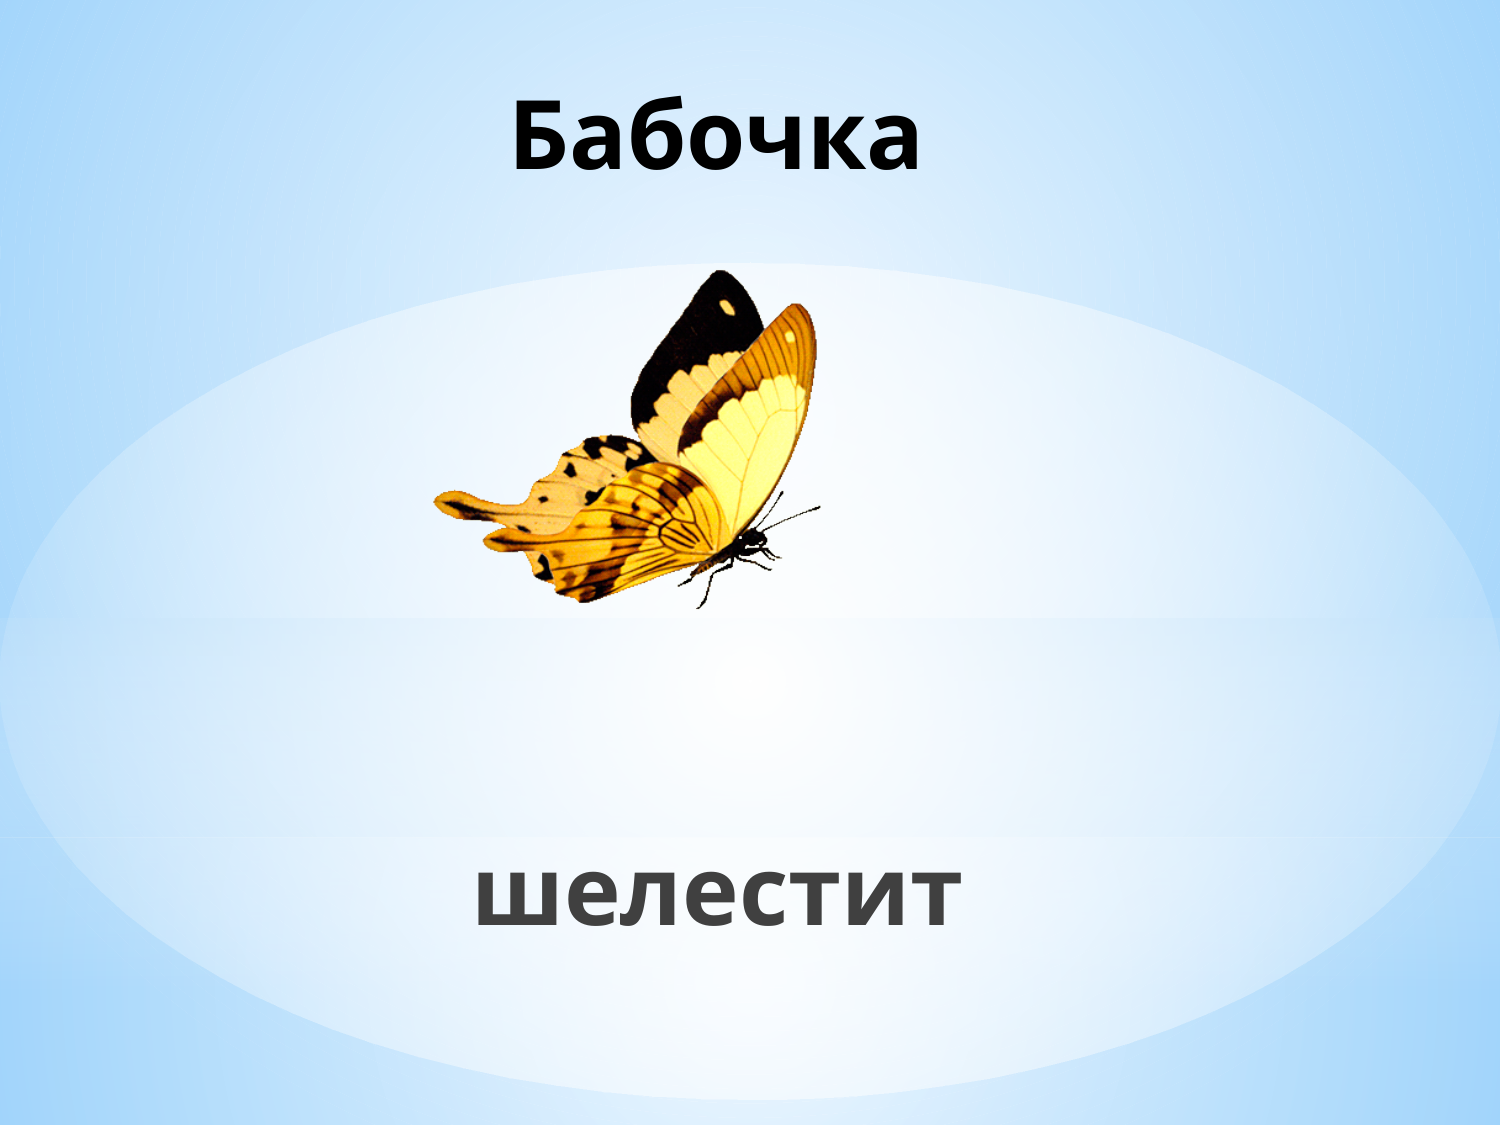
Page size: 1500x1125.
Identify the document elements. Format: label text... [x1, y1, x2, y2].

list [395, 243, 1012, 814]
text_box шелестит [457, 823, 979, 953]
title Бабочка [194, 66, 1264, 254]
